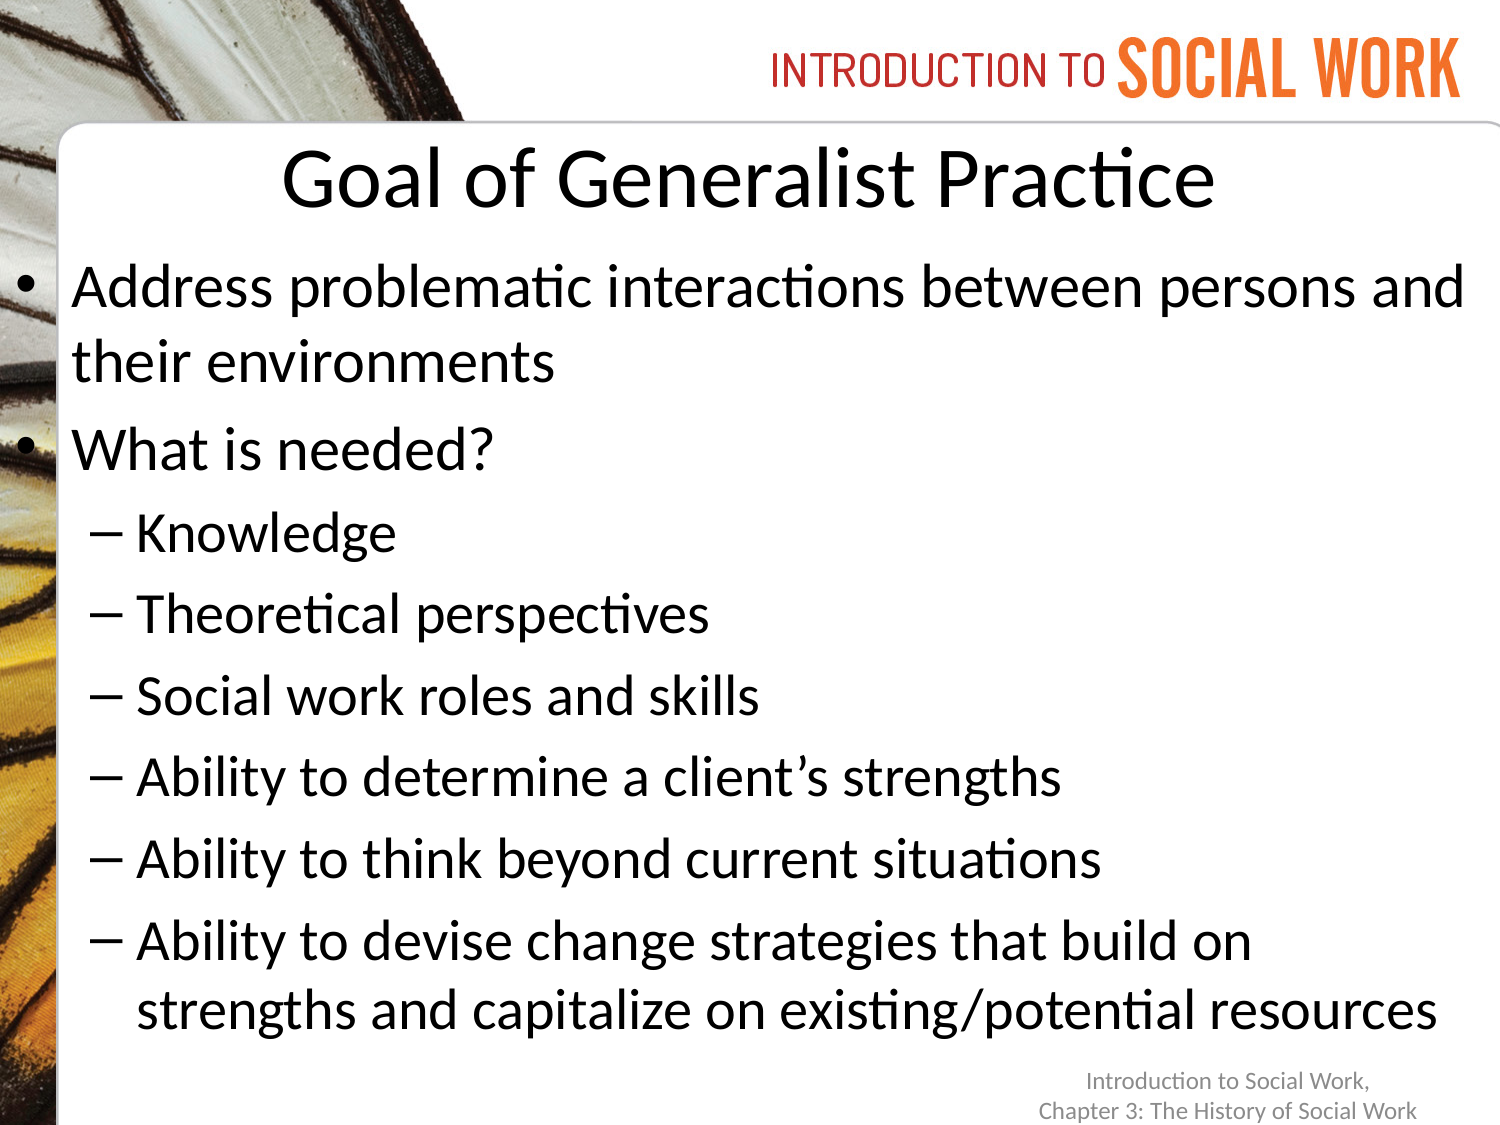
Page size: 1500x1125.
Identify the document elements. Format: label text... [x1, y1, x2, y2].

picture [0, 0, 1500, 237]
footer Introduction to Social Work, Chapter 3: The History of Social Work [987, 1065, 1475, 1125]
list Address problematic interactions between persons and their environments What is needed? Knowledge Theoretical perspectives Social work roles and skills Ability to determine a client’s strengths Ability to think beyond current situations Ability to devise change strategies that build on strengths and capitalize on existing/potential resources [0, 237, 1500, 1050]
title Goal of Generalist Practice [75, 112, 1425, 233]
picture [0, 1050, 1500, 1125]
